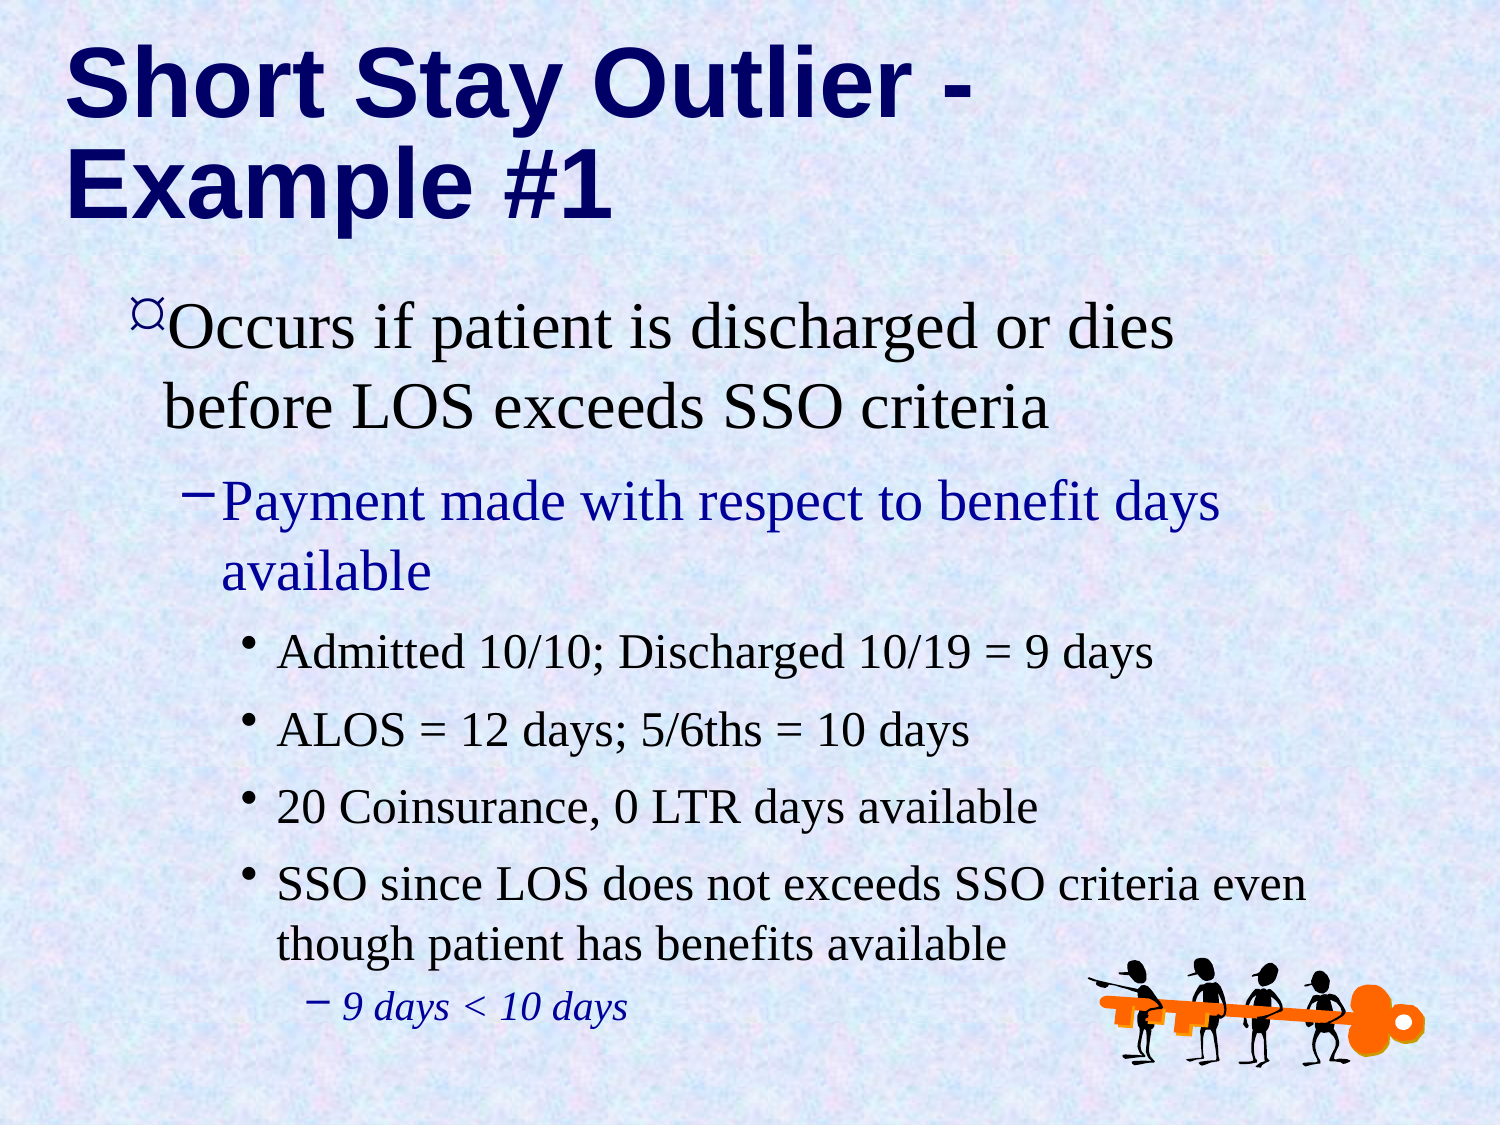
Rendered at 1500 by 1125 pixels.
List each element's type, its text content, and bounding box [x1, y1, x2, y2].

list Occurs if patient is discharged or dies before LOS exceeds SSO criteria Payment made with respect to benefit days available Admitted 10/10; Discharged 10/19 = 9 days ALOS = 12 days; 5/6ths = 10 days 20 Coinsurance, 0 LTR days available SSO since LOS does not exceeds SSO criteria even though patient has benefits available 9 days < 10 days [112, 275, 1375, 1050]
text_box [1086, 957, 1426, 1069]
title Short Stay Outlier - Example #1 [50, 37, 1450, 238]
